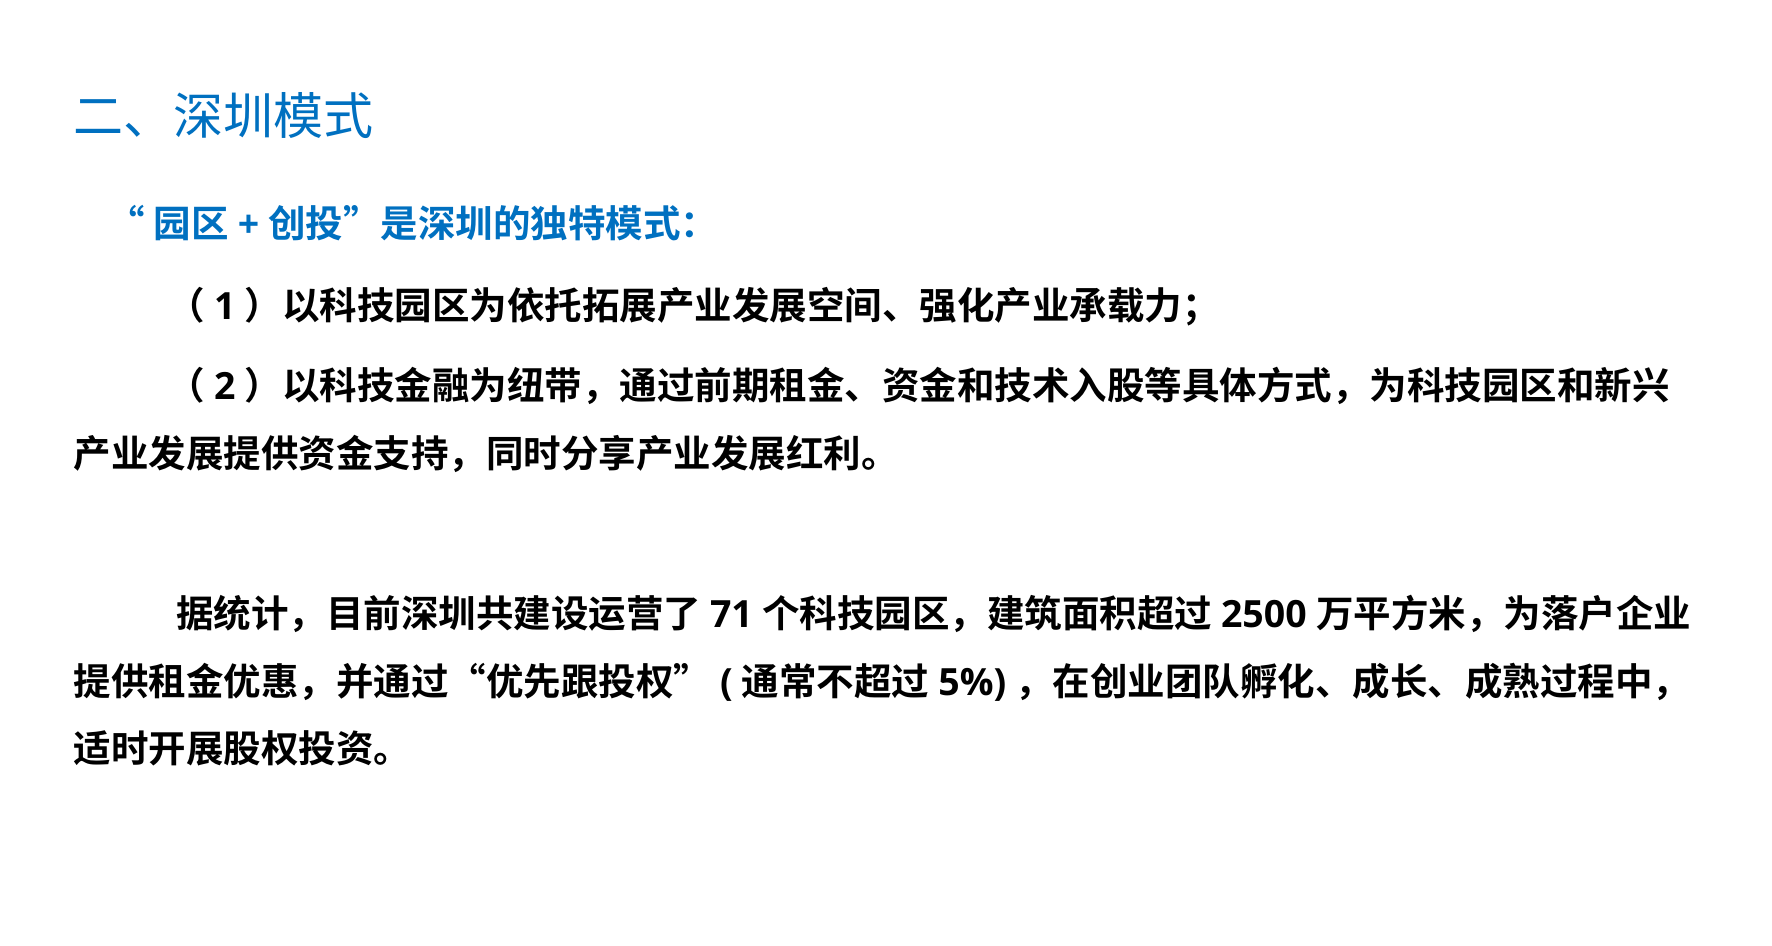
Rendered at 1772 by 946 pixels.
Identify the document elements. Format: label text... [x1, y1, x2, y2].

text_box 二、深圳模式 “园区+创投”是深圳的独特模式： （1）以科技园区为依托拓展产业发展空间、强化产业承载力； （2）以科技金融为纽带，通过前期租金、资金和技术入股等具体方式，为科技园区和新兴产业发展提供资金支持，同时分享产业发展红利。 据统计，目前深圳共建设运营了71个科技园区，建筑面积超过2500万平方米，为落户企业提供租金优惠，并通过“优先跟投权”(通常不超过5%)，在创业团队孵化、成长、成熟过程中，适时开展股权投资。 [58, 47, 1713, 858]
